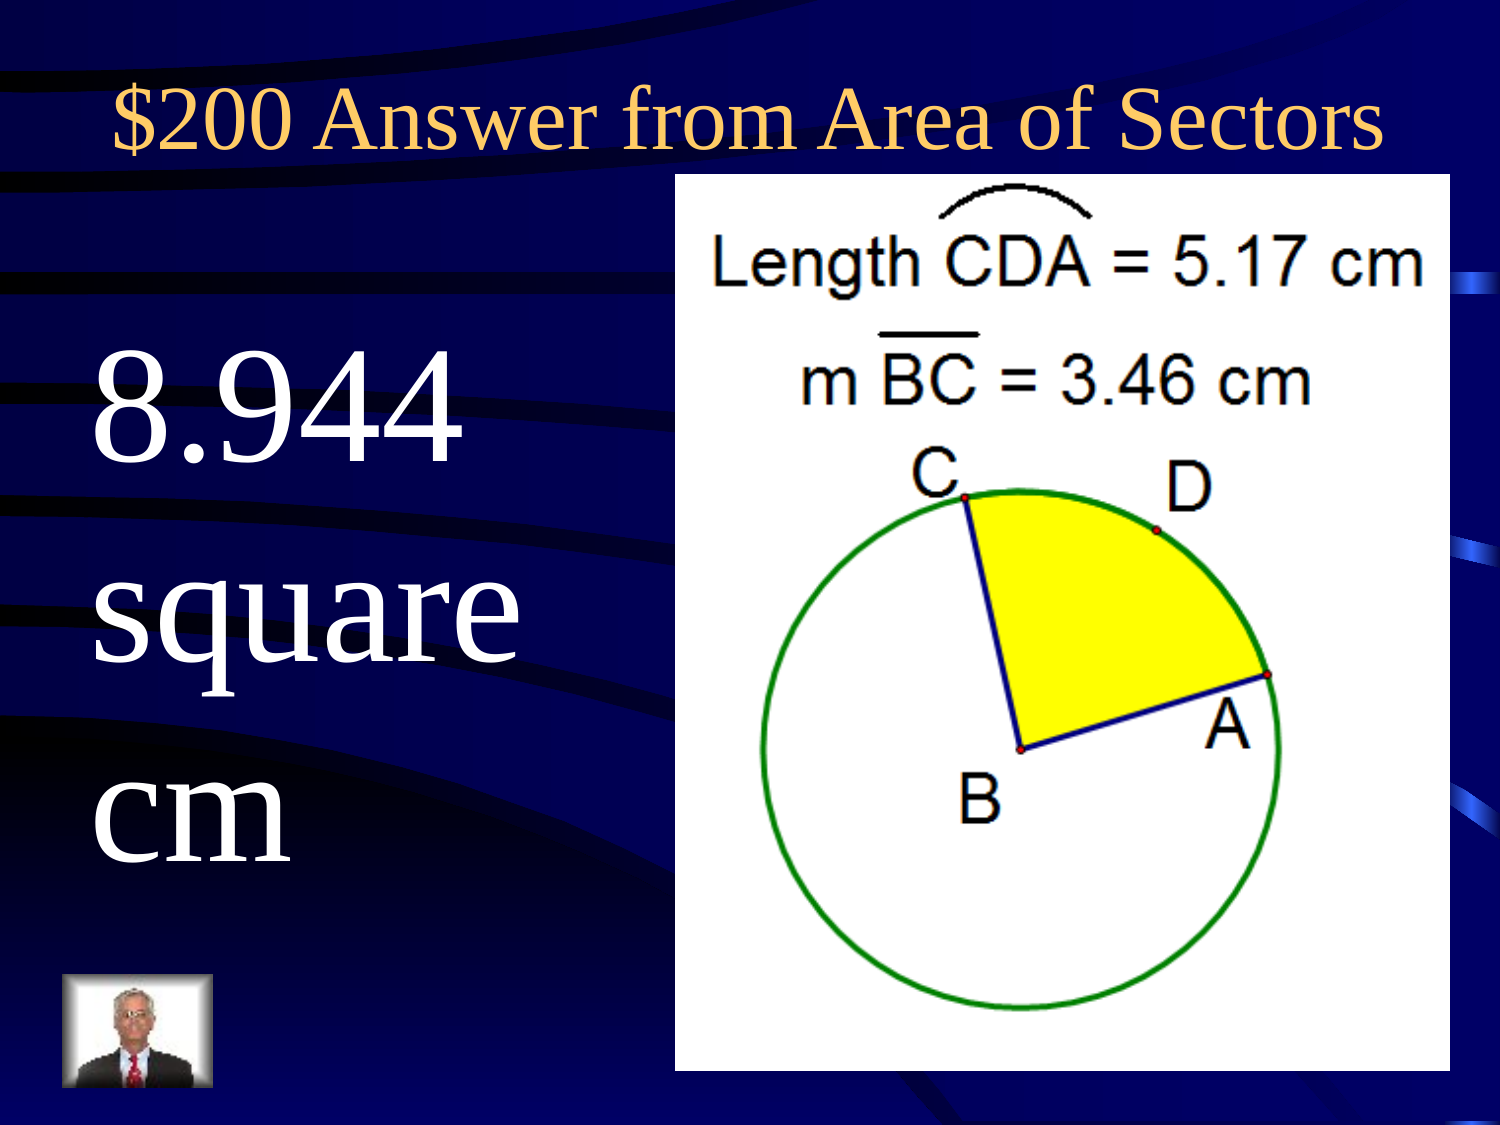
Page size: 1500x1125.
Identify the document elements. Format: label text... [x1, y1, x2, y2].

text_box 8.944 square cm [74, 287, 669, 903]
picture [674, 174, 1451, 1071]
picture [62, 974, 213, 1088]
title $200 Answer from Area of Sectors [0, 0, 1500, 226]
